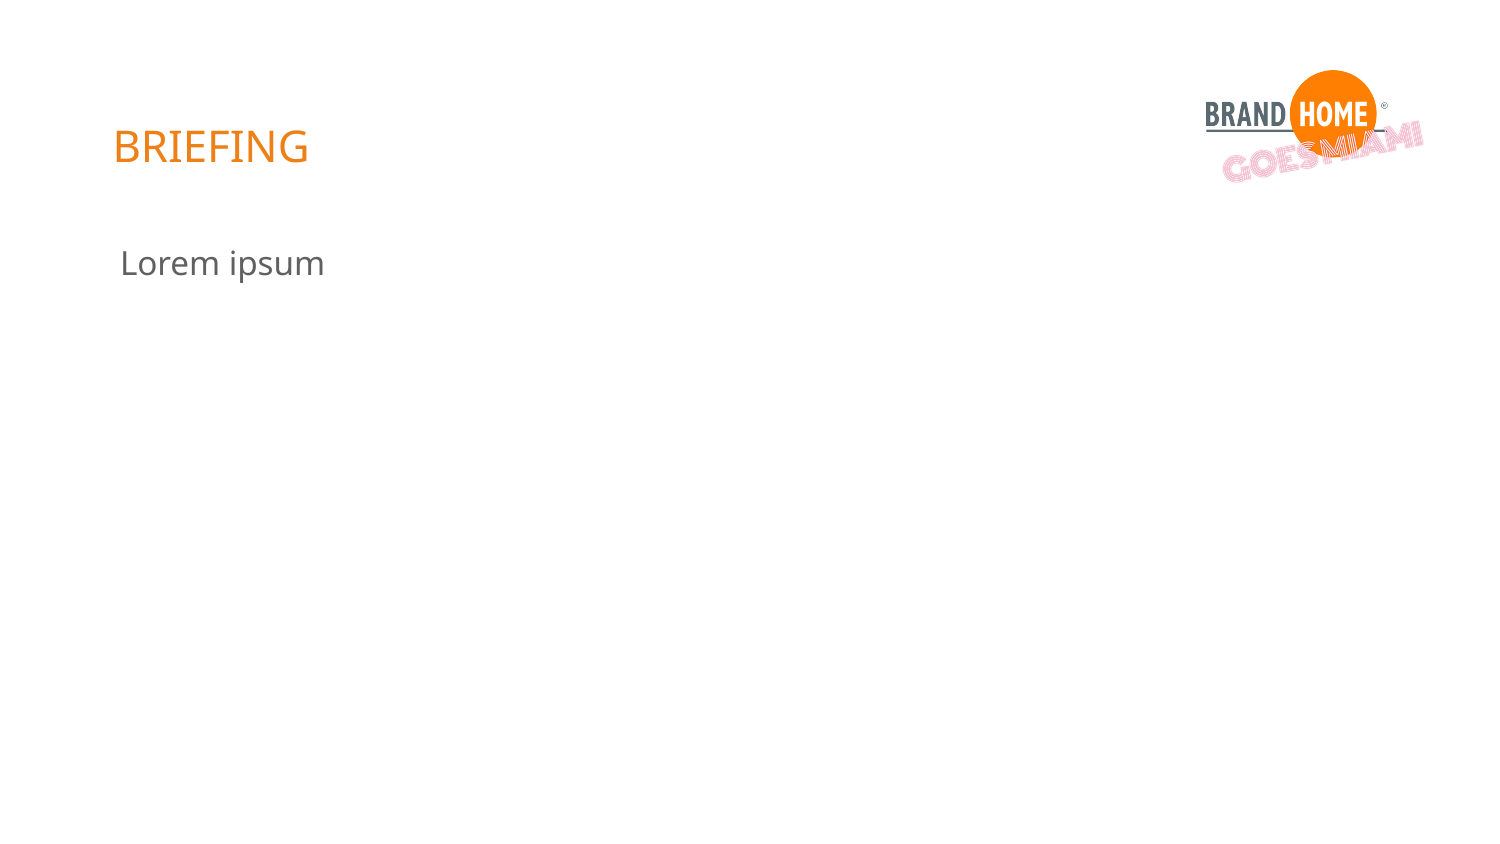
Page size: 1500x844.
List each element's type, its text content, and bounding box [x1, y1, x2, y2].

text_box Lorem ipsum [112, 234, 1221, 289]
title BRIEFING [111, 74, 1101, 217]
picture [1206, 70, 1425, 184]
